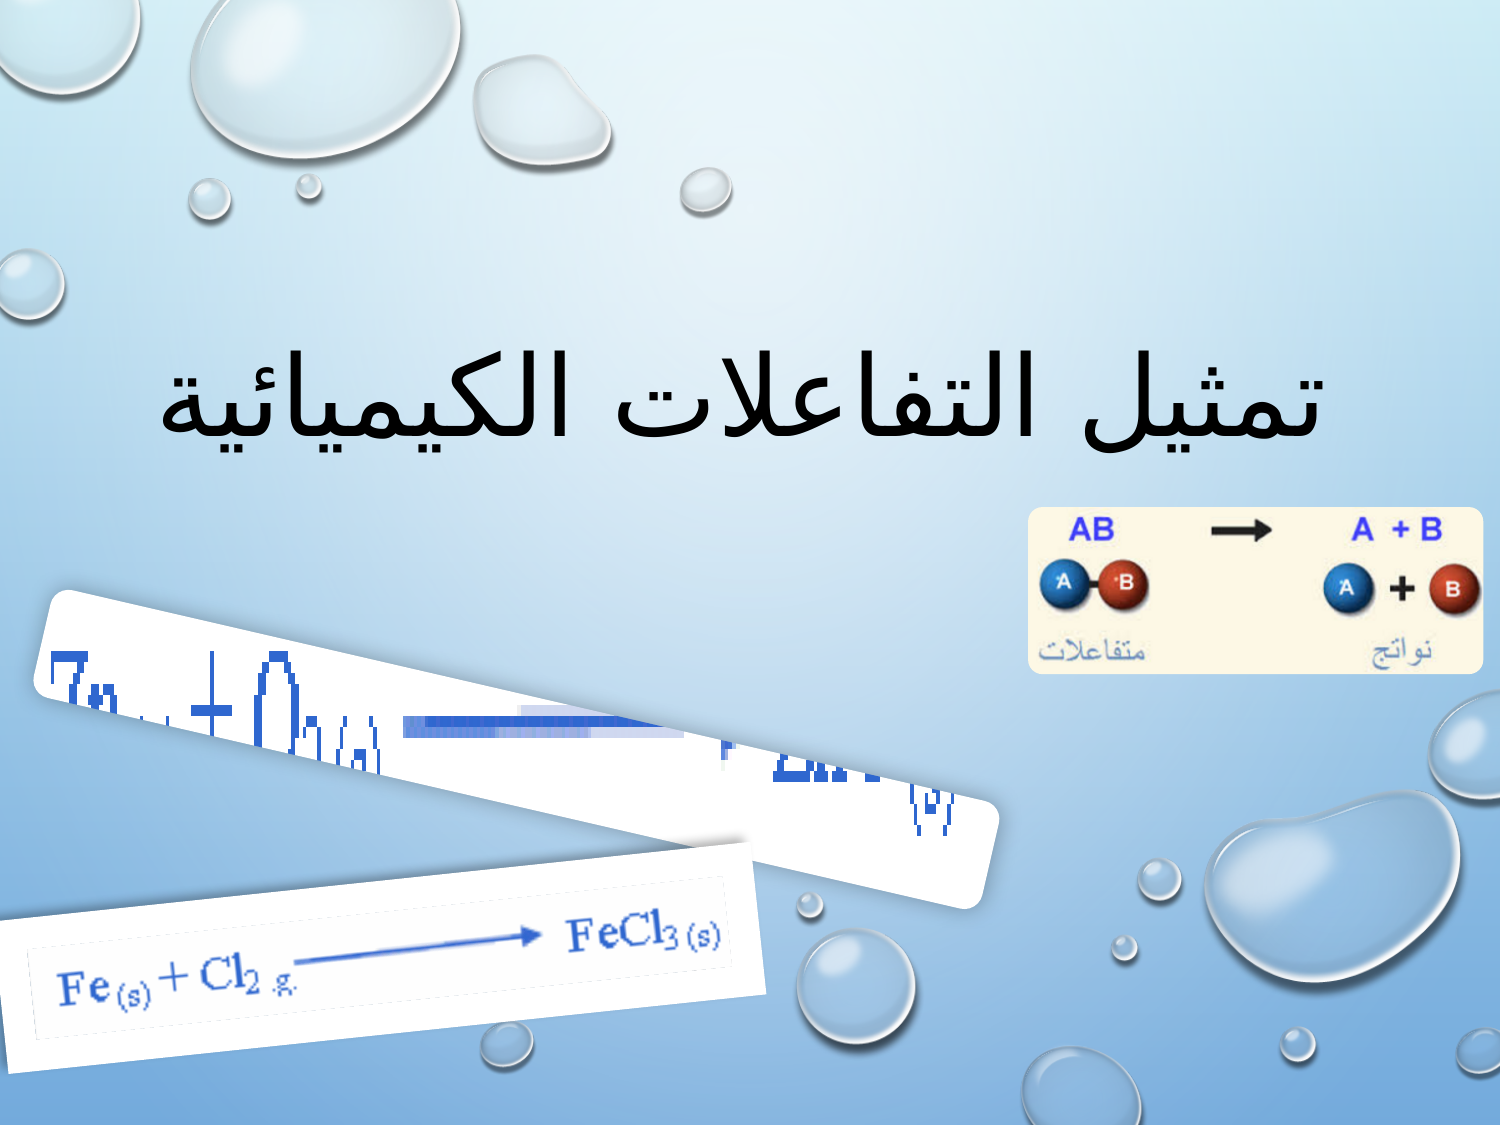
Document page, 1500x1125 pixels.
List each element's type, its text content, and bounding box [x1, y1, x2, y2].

picture [0, 0, 1500, 1125]
title تمثيل التفاعلات الكيميائية [0, 57, 1484, 469]
